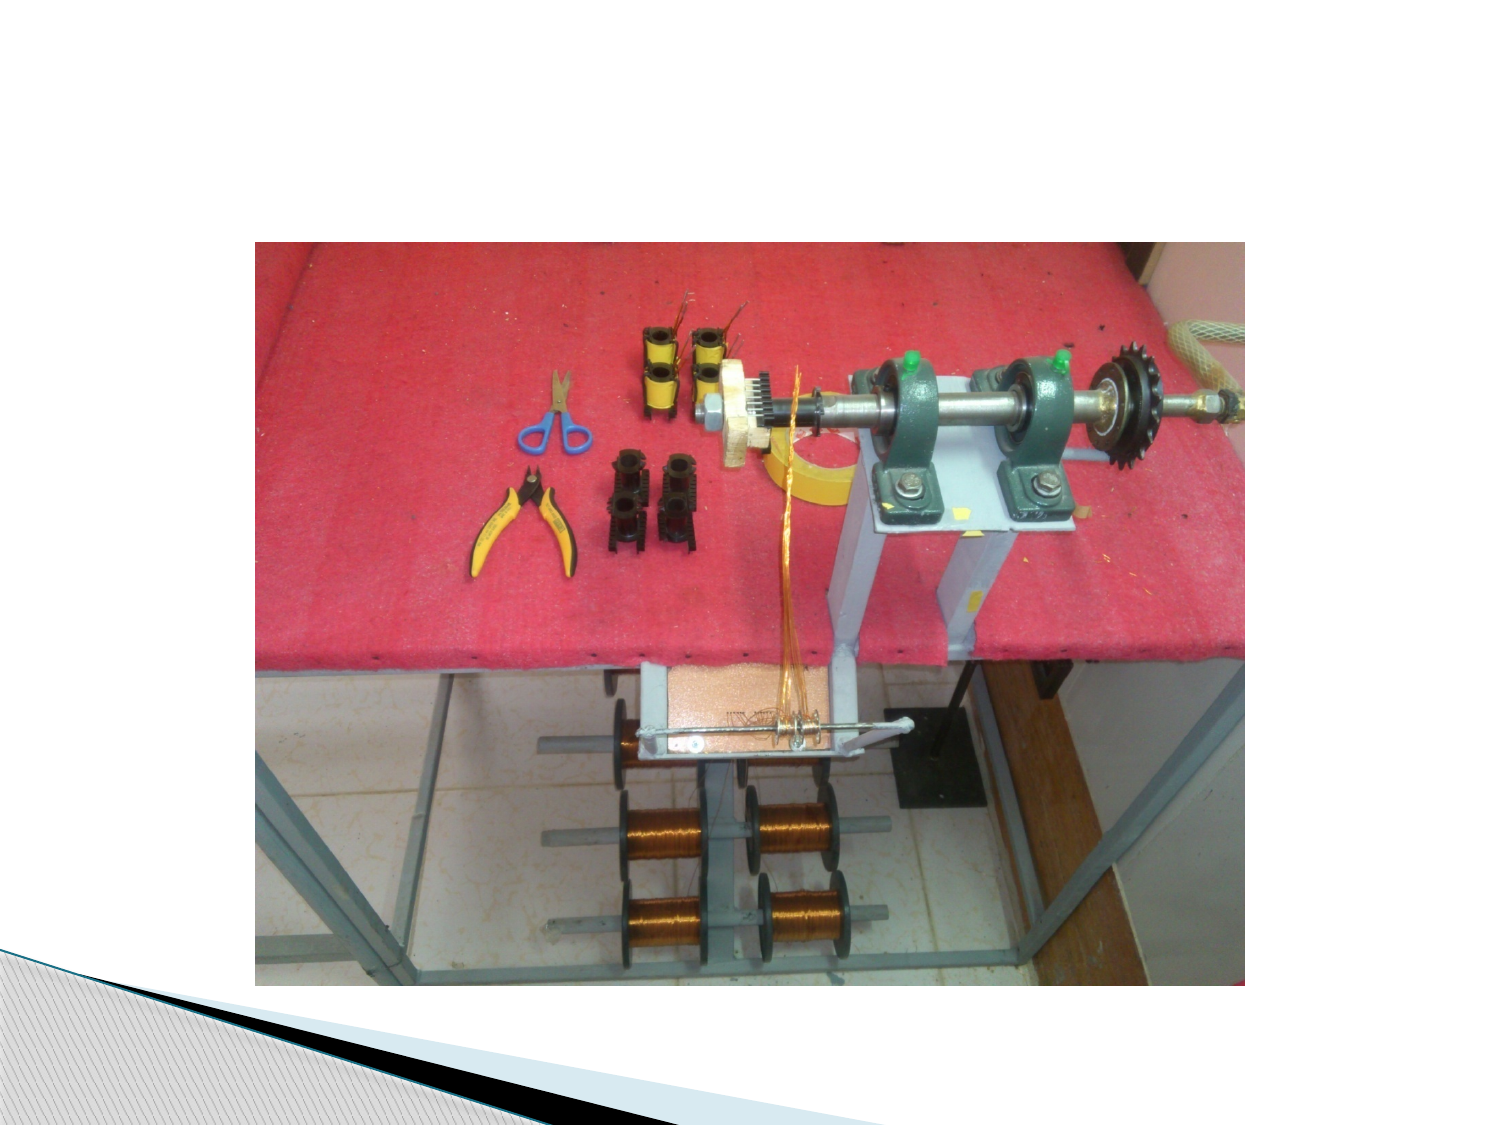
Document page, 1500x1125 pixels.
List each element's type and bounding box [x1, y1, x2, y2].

list [254, 242, 1246, 986]
